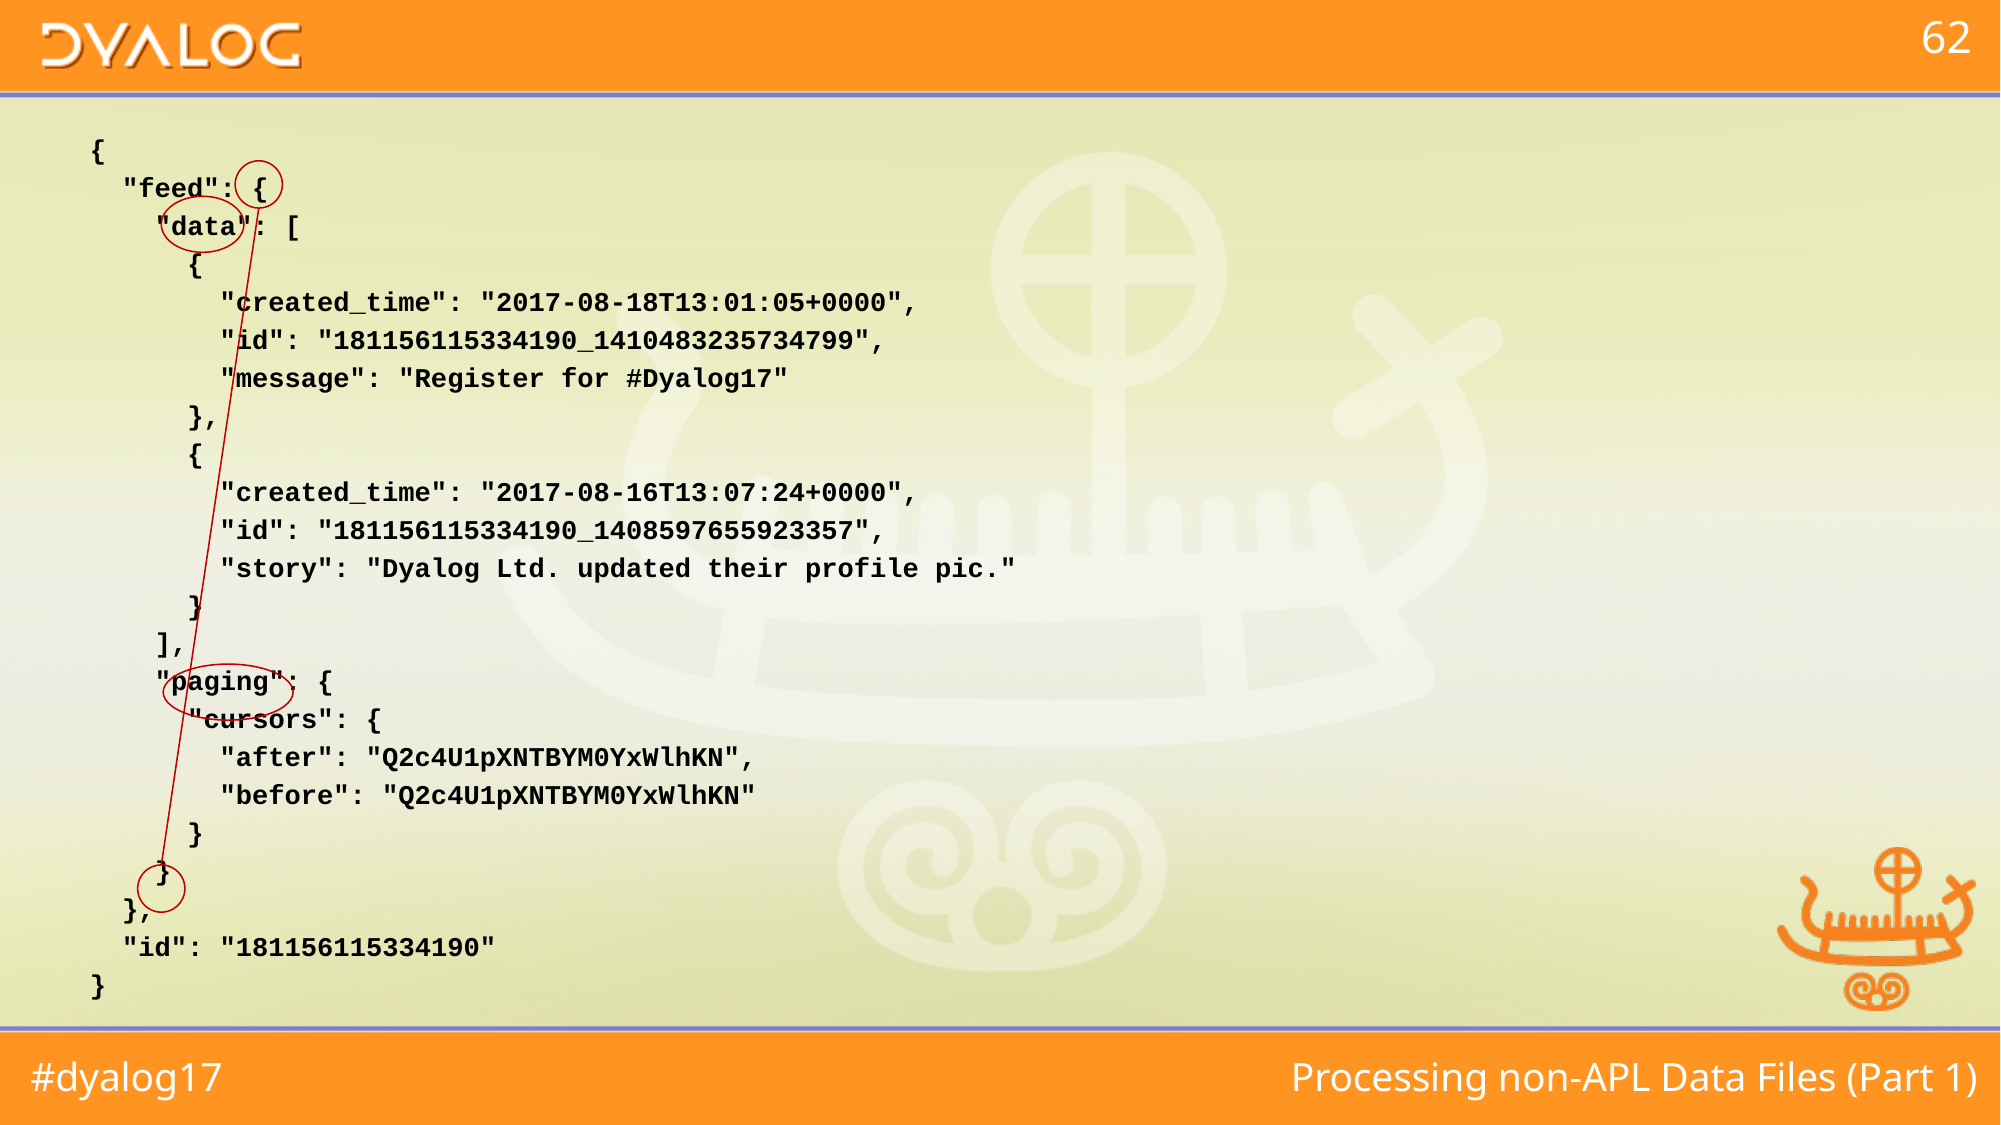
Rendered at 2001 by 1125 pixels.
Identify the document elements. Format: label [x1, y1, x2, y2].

picture [0, 0, 2001, 1125]
list [74, 125, 1426, 1011]
text_box [137, 196, 294, 913]
